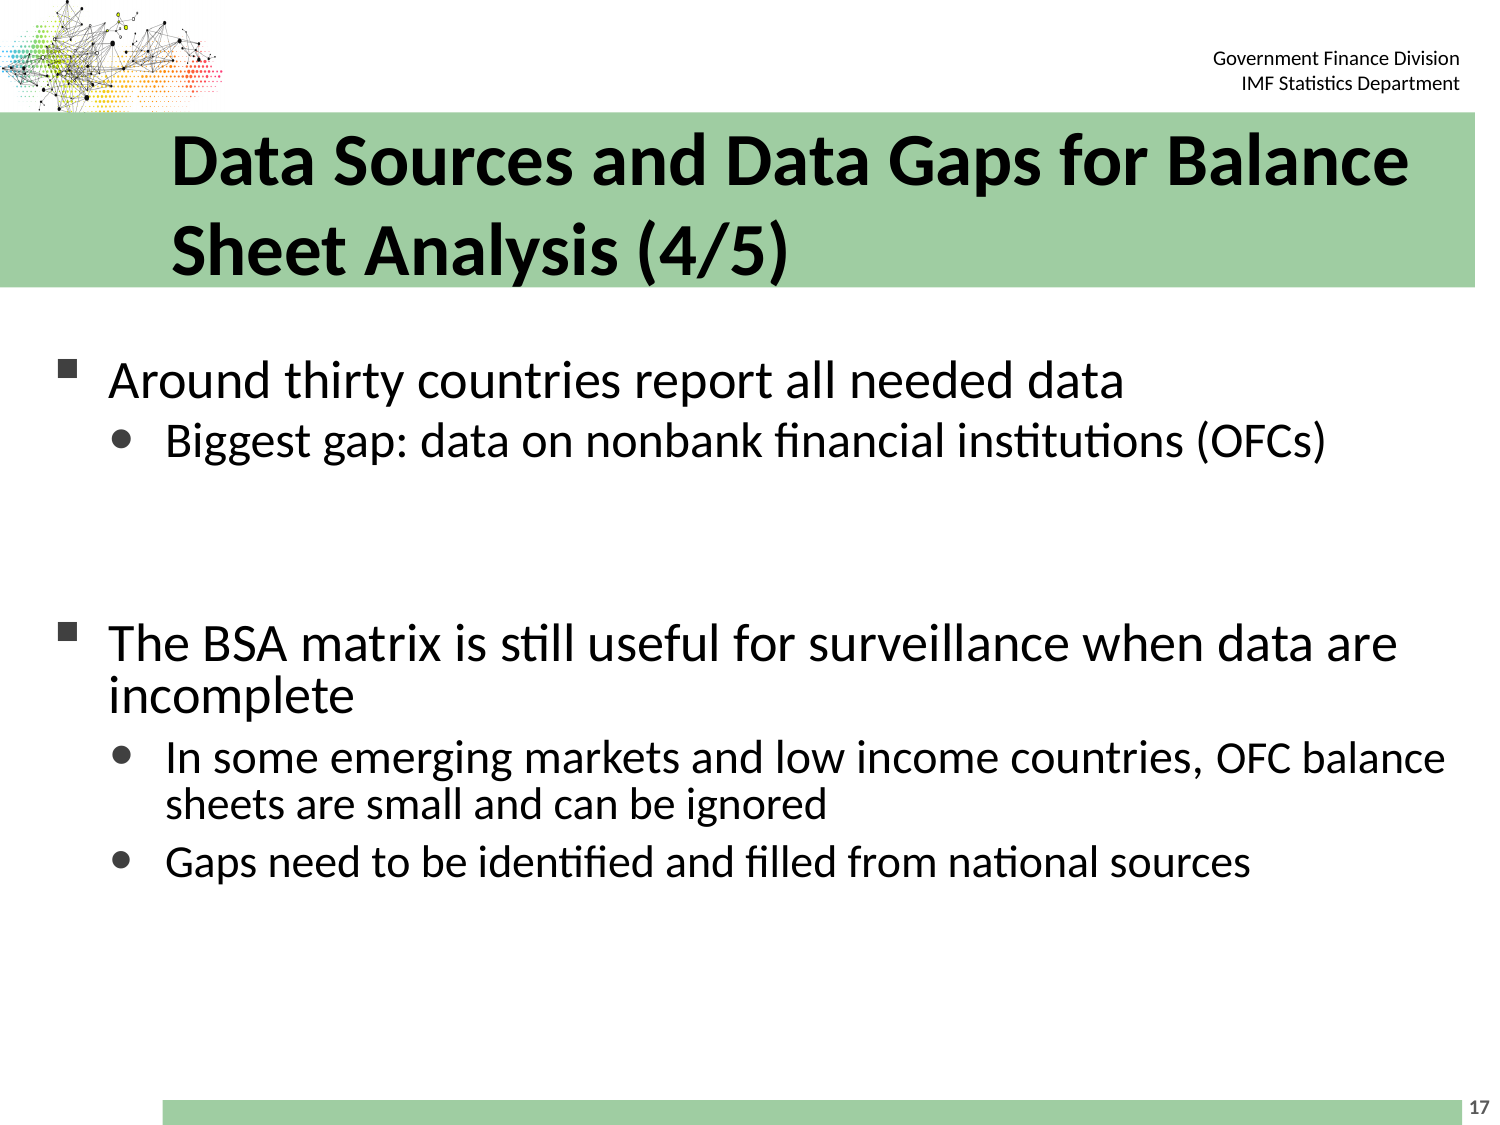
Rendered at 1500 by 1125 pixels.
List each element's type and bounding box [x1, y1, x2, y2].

list [37, 350, 1463, 1088]
slide_number [1441, 1074, 1500, 1125]
title [0, 112, 1475, 288]
picture [0, 0, 225, 112]
